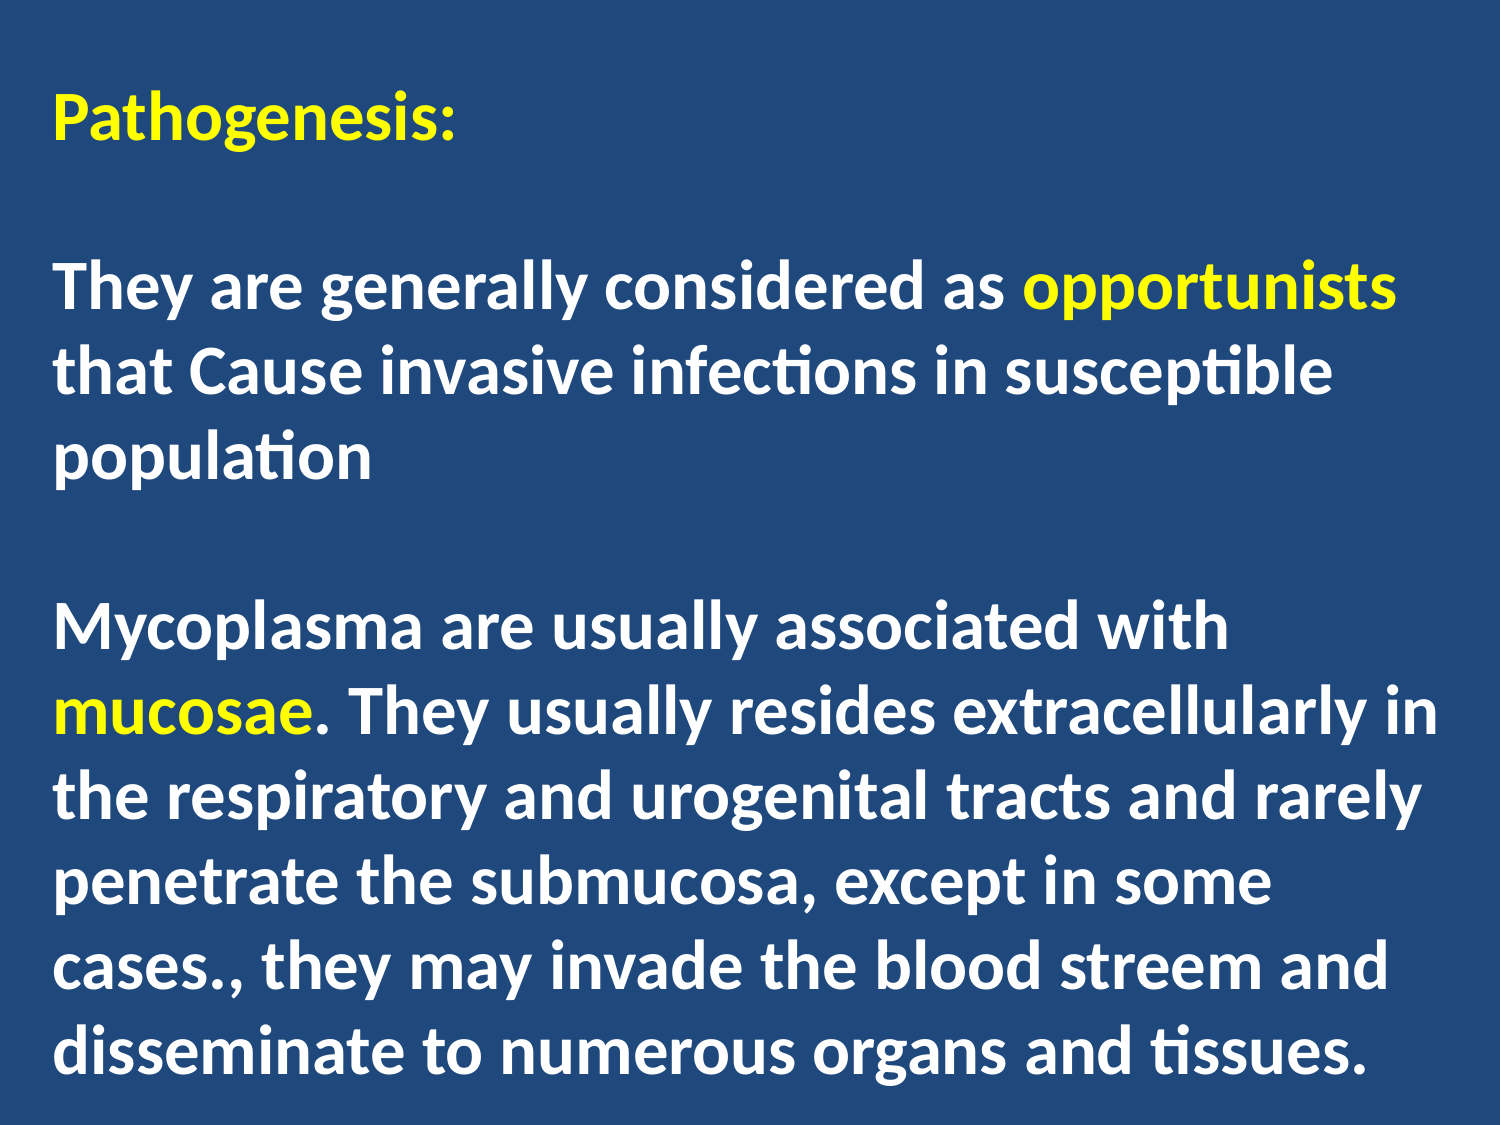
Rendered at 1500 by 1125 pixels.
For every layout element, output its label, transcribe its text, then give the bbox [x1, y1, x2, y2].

title Pathogenesis: They are generally considered as opportunists that Cause invasive infections in susceptible population Mycoplasma are usually associated with mucosae. They usually resides extracellularly in the respiratory and urogenital tracts and rarely penetrate the submucosa, except in some cases., they may invade the blood streem and disseminate to numerous organs and tissues. [37, 45, 1475, 1113]
